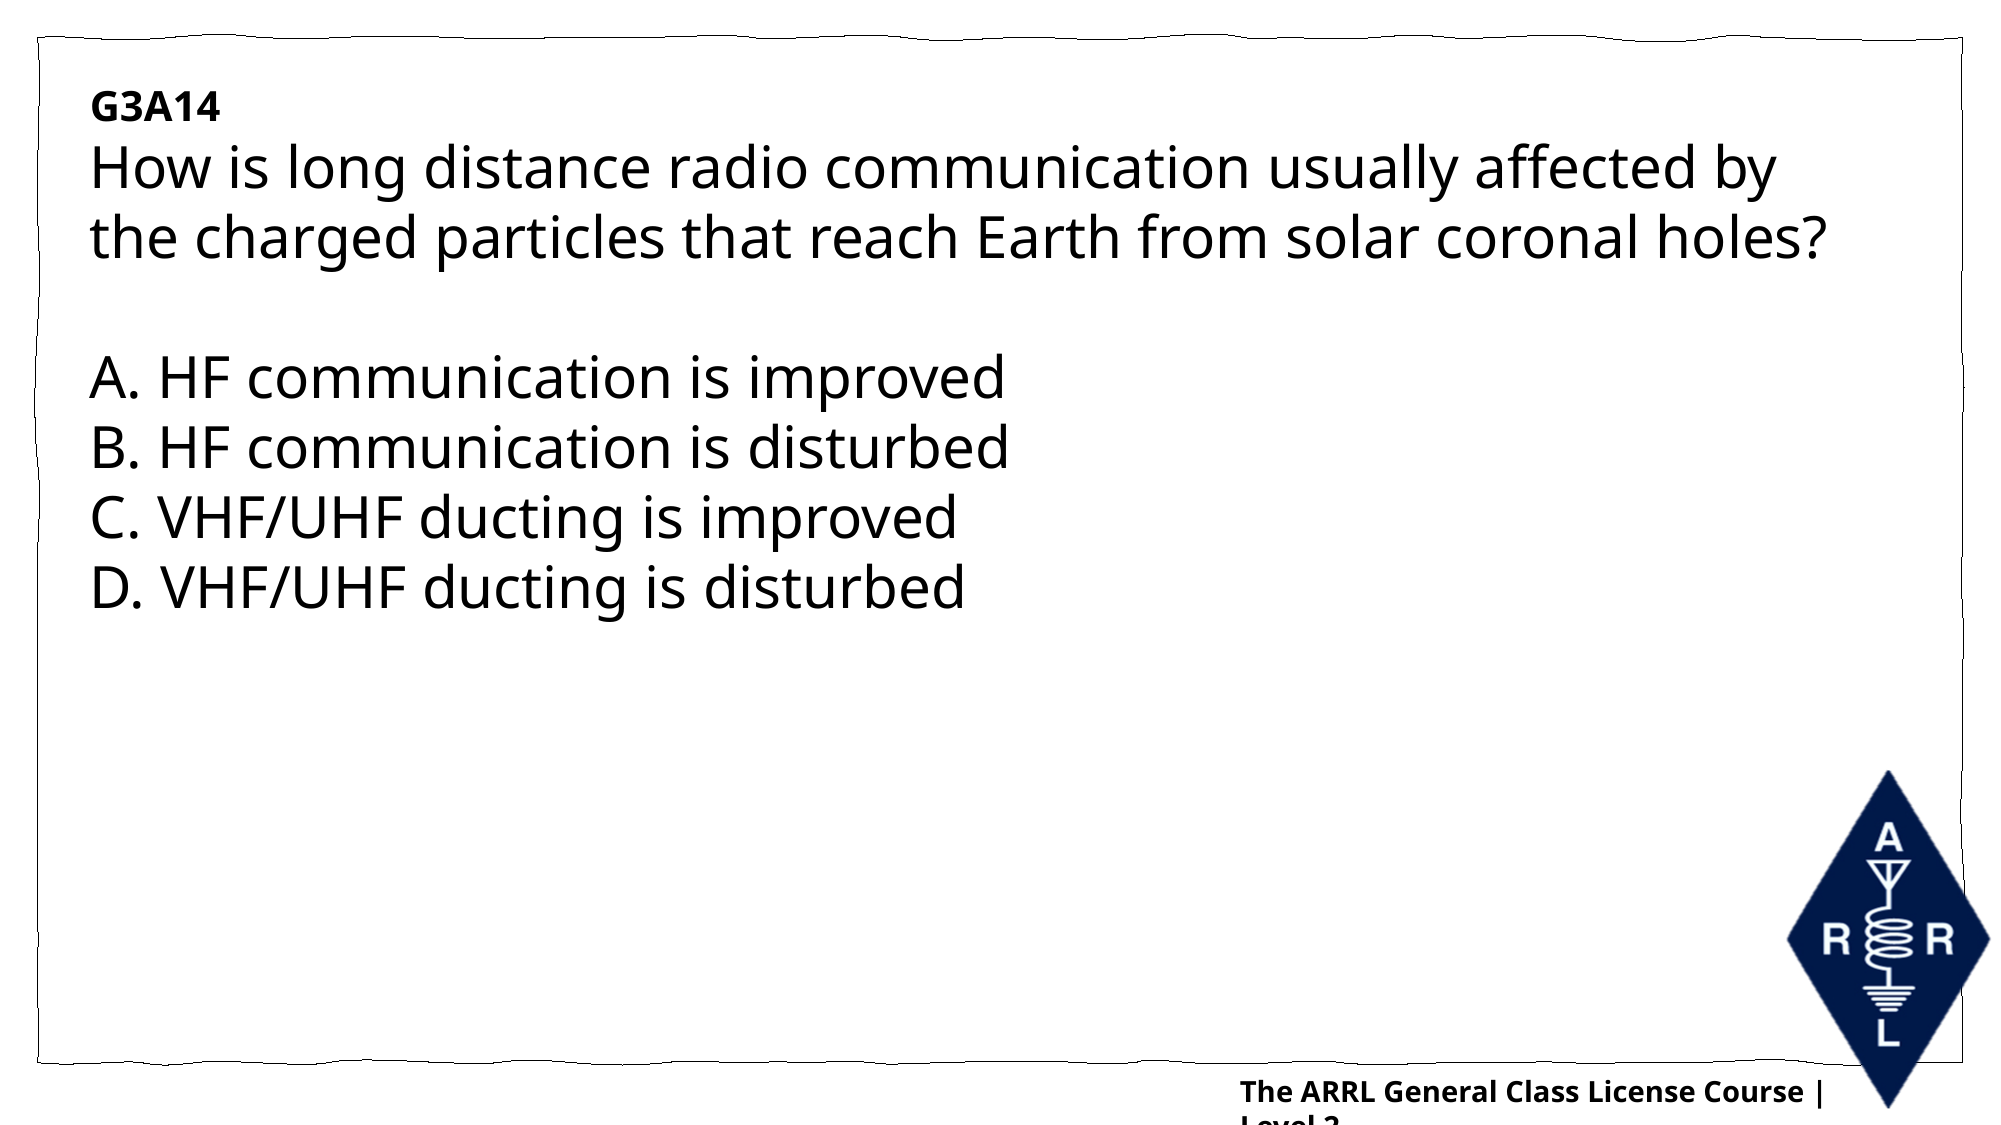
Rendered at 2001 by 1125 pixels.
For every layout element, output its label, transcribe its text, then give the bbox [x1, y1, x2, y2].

text_box G3A14 How is long distance radio communication usually affected by the charged particles that reach Earth from solar coronal holes? A. HF communication is improved B. HF communication is disturbed C. VHF/UHF ducting is improved D. VHF/UHF ducting is disturbed [75, 72, 1850, 628]
picture [1773, 752, 1999, 1125]
